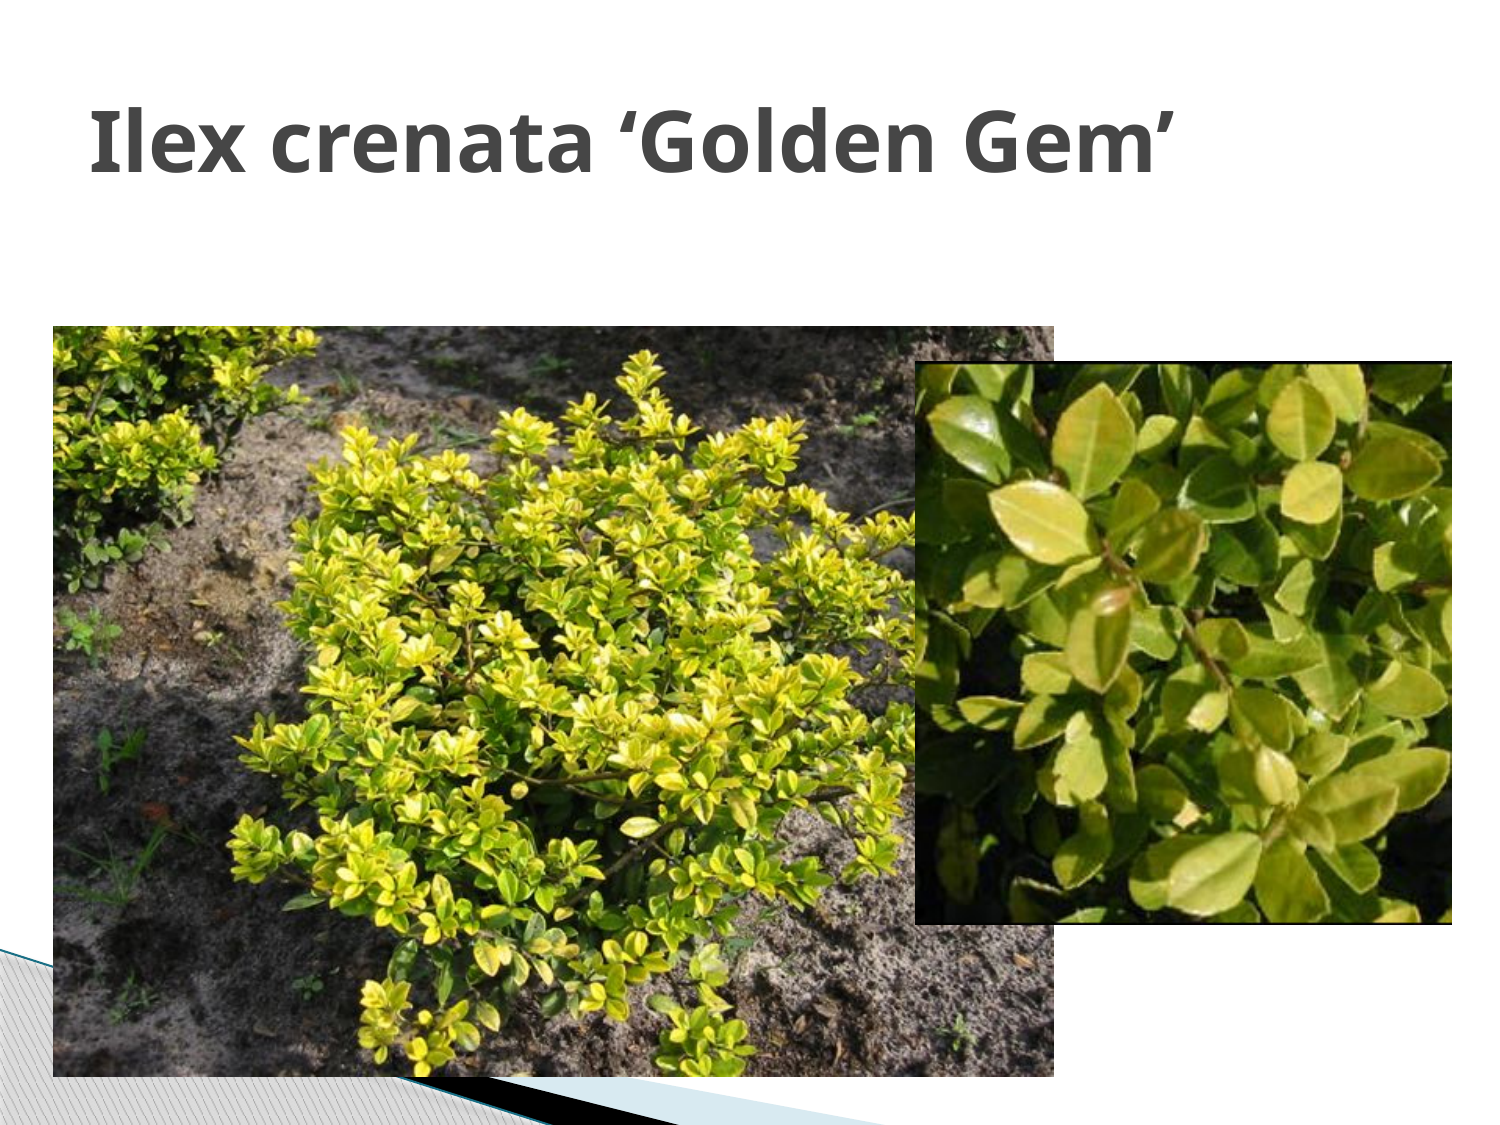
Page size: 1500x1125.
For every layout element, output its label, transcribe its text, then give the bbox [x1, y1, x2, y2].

picture [52, 325, 1452, 1077]
title Ilex crenata ‘Golden Gem’ [75, 45, 1425, 233]
